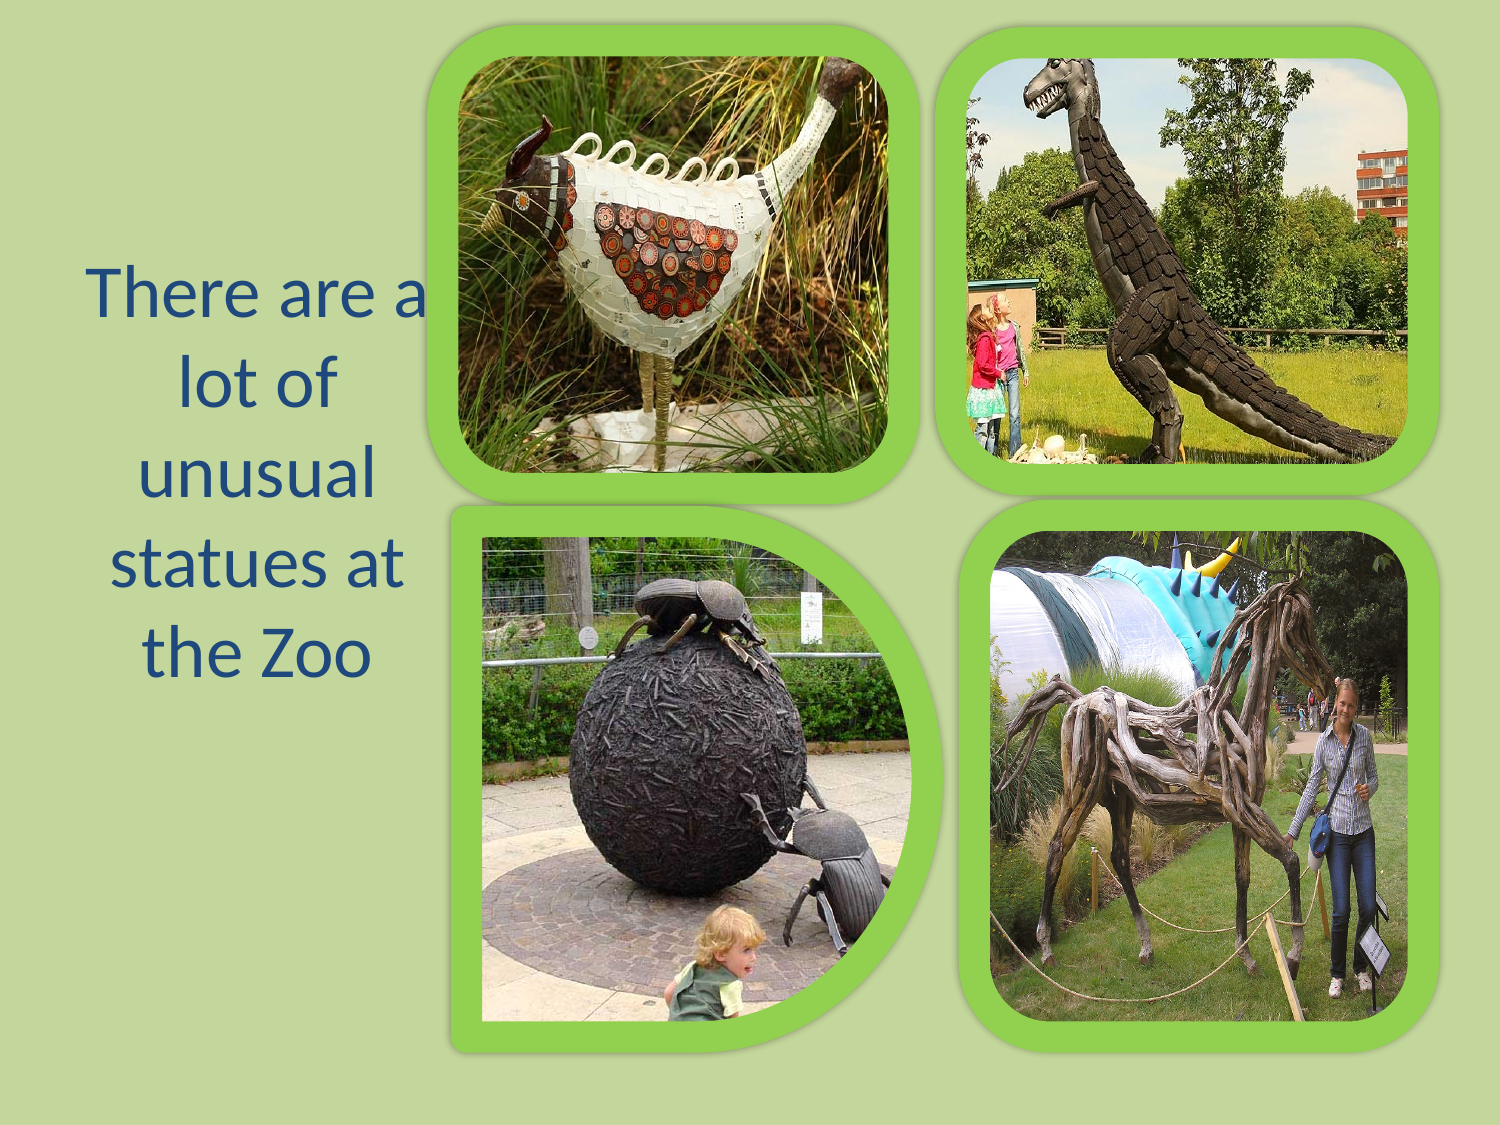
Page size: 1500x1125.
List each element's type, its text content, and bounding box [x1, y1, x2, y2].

picture [950, 42, 1424, 481]
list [442, 40, 905, 489]
title There are a lot of unusual statues at the Zoo [46, 44, 468, 891]
picture [466, 521, 928, 1038]
picture [974, 514, 1424, 1038]
